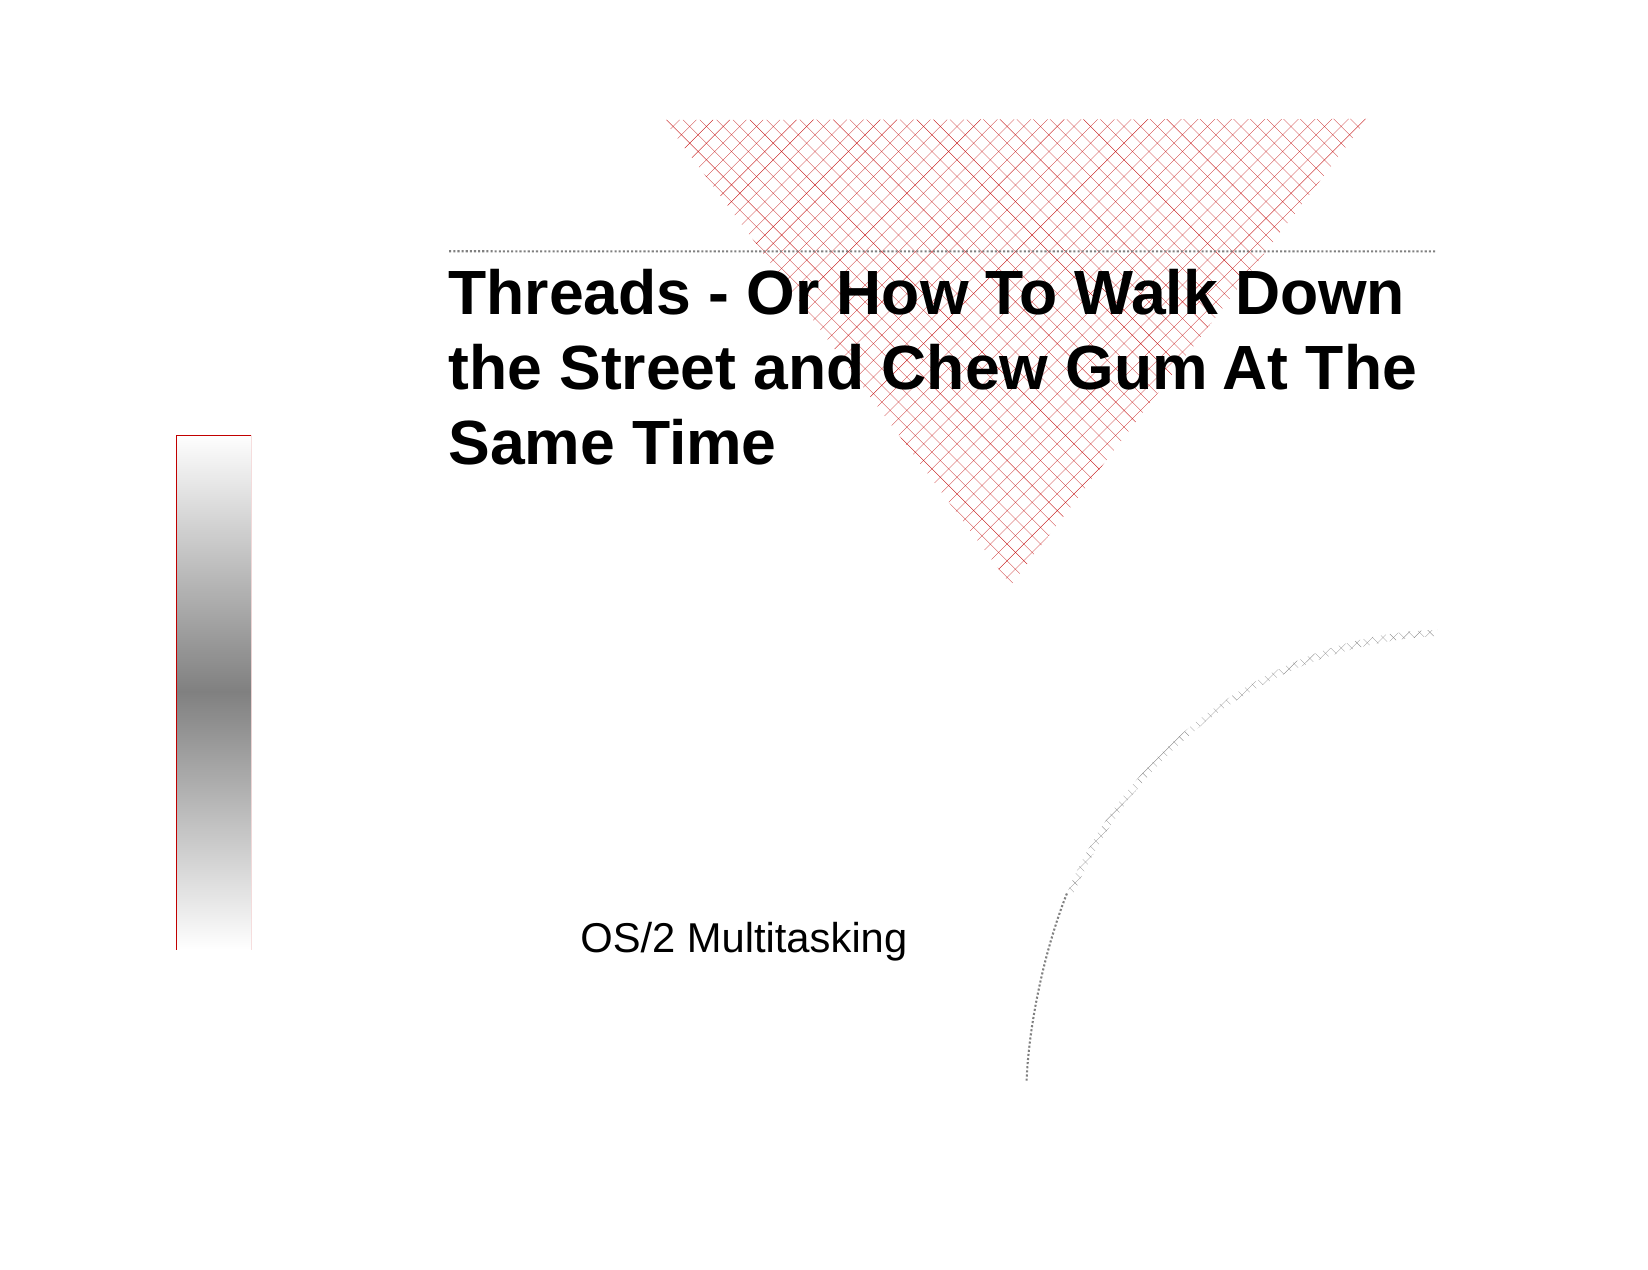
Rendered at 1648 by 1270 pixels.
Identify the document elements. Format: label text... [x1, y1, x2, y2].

text_box [1026, 961, 1053, 1083]
text_box [176, 435, 252, 950]
text_box [663, 118, 1368, 251]
text_box [1067, 629, 1438, 894]
text_box [930, 477, 1094, 586]
text_box Threads - Or How To Walk Down the Street and Chew Gum At The Same Time [448, 251, 1445, 477]
text_box [1060, 893, 1067, 910]
text_box OS/2 Multitasking [301, 910, 1187, 961]
